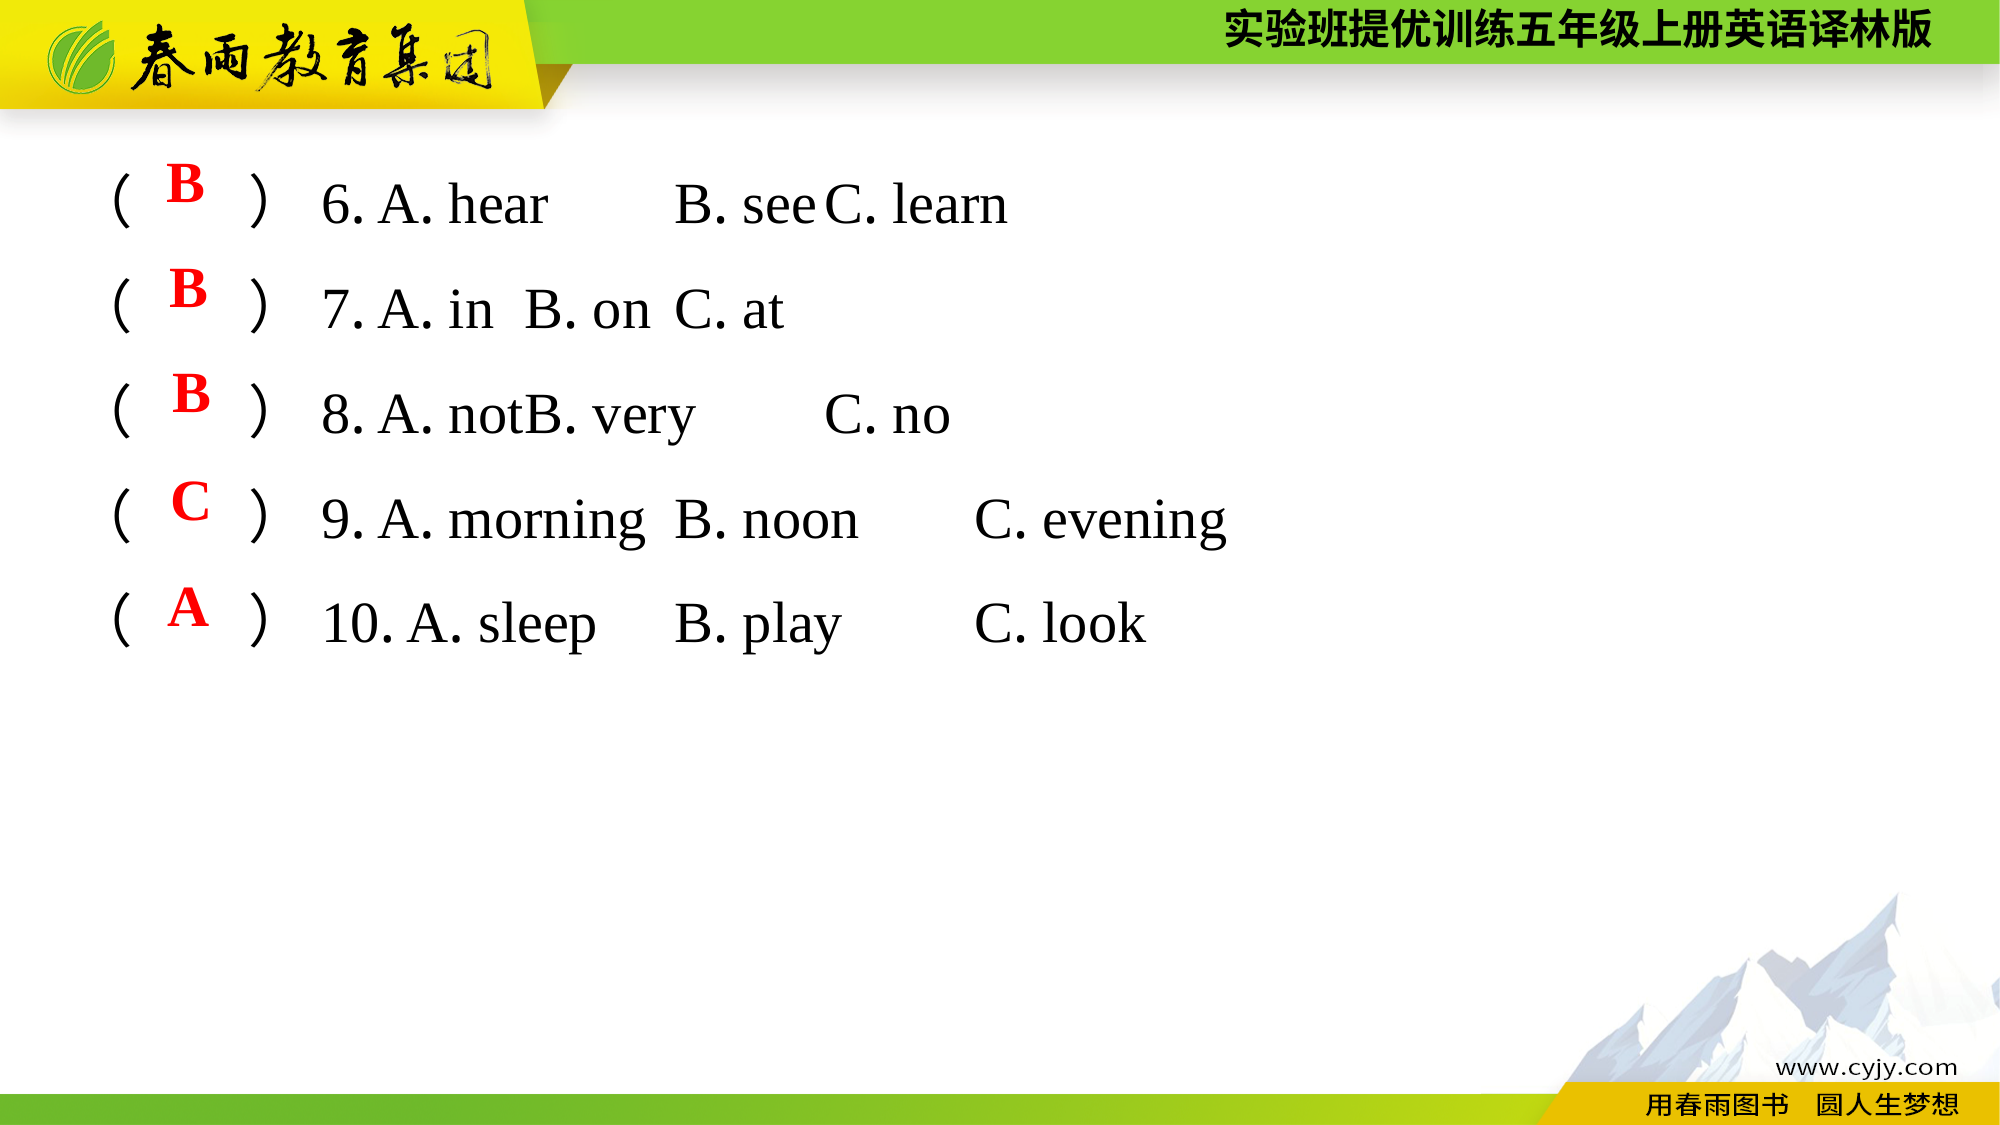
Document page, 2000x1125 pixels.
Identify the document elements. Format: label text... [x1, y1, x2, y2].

text_box C [155, 454, 228, 540]
text_box B [157, 347, 226, 432]
text_box B [151, 137, 221, 222]
text_box A [153, 561, 225, 646]
picture [0, 0, 2000, 1125]
list （ ）6. A. hear B. see C. learn （ ）7. A. in B. on C. at （ ）8. A. not B. very C. no （ ）9. A. morning B. noon C. evening （ ）10. A. sleep B. play C. look [59, 122, 1944, 655]
text_box B [154, 242, 224, 327]
